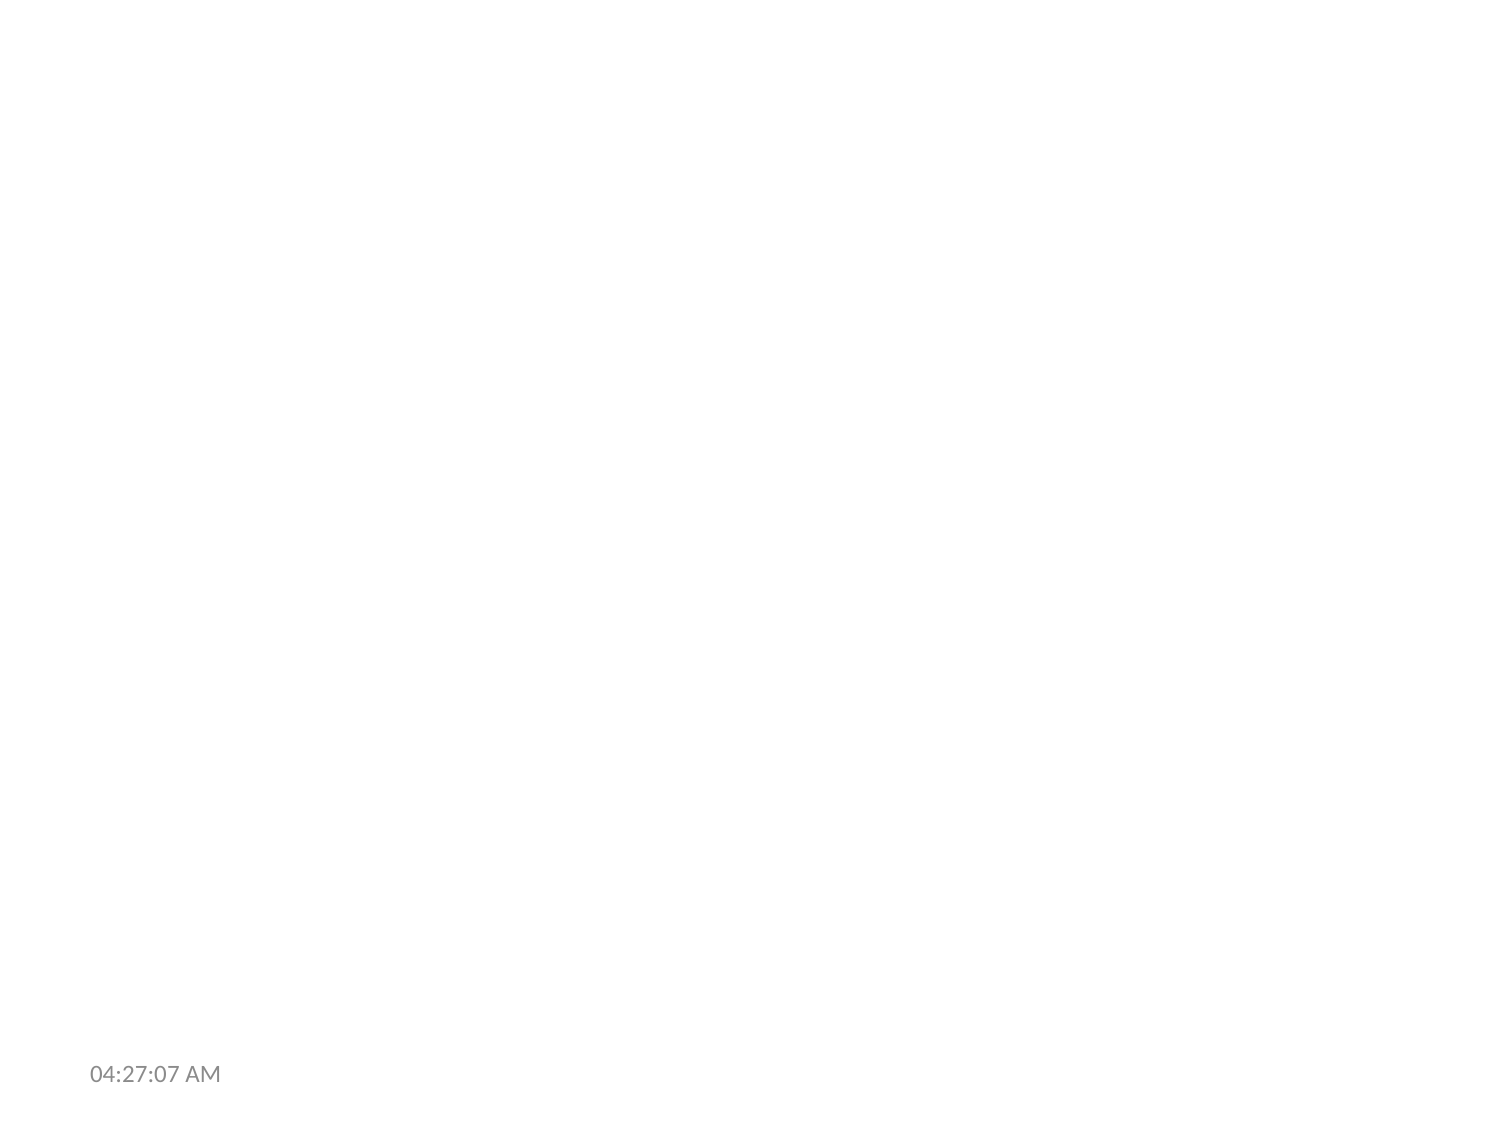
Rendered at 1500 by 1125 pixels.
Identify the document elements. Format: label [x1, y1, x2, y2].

slide_number [75, 1042, 425, 1103]
